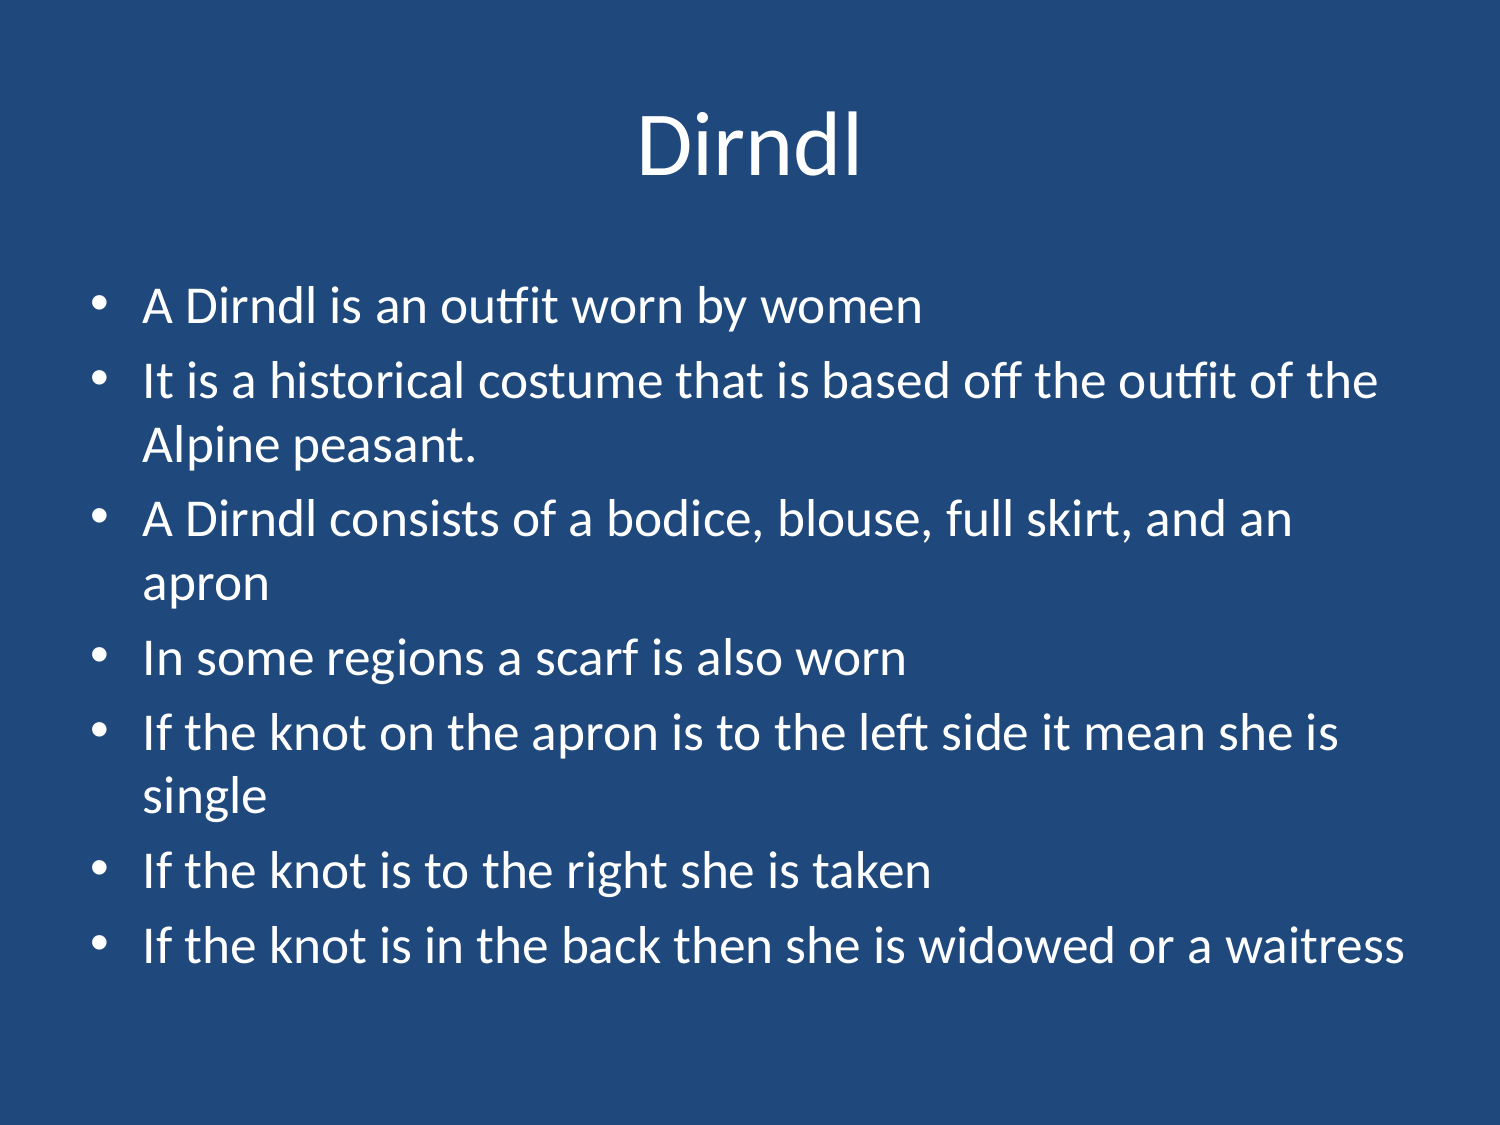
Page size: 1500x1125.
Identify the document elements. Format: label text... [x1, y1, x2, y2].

title Dirndl [74, 44, 1426, 233]
list A Dirndl is an outfit worn by women It is a historical costume that is based off the outfit of the Alpine peasant. A Dirndl consists of a bodice, blouse, full skirt, and an apron In some regions a scarf is also worn If the knot on the apron is to the left side it mean she is single If the knot is to the right she is taken If the knot is in the back then she is widowed or a waitress [74, 262, 1426, 1006]
